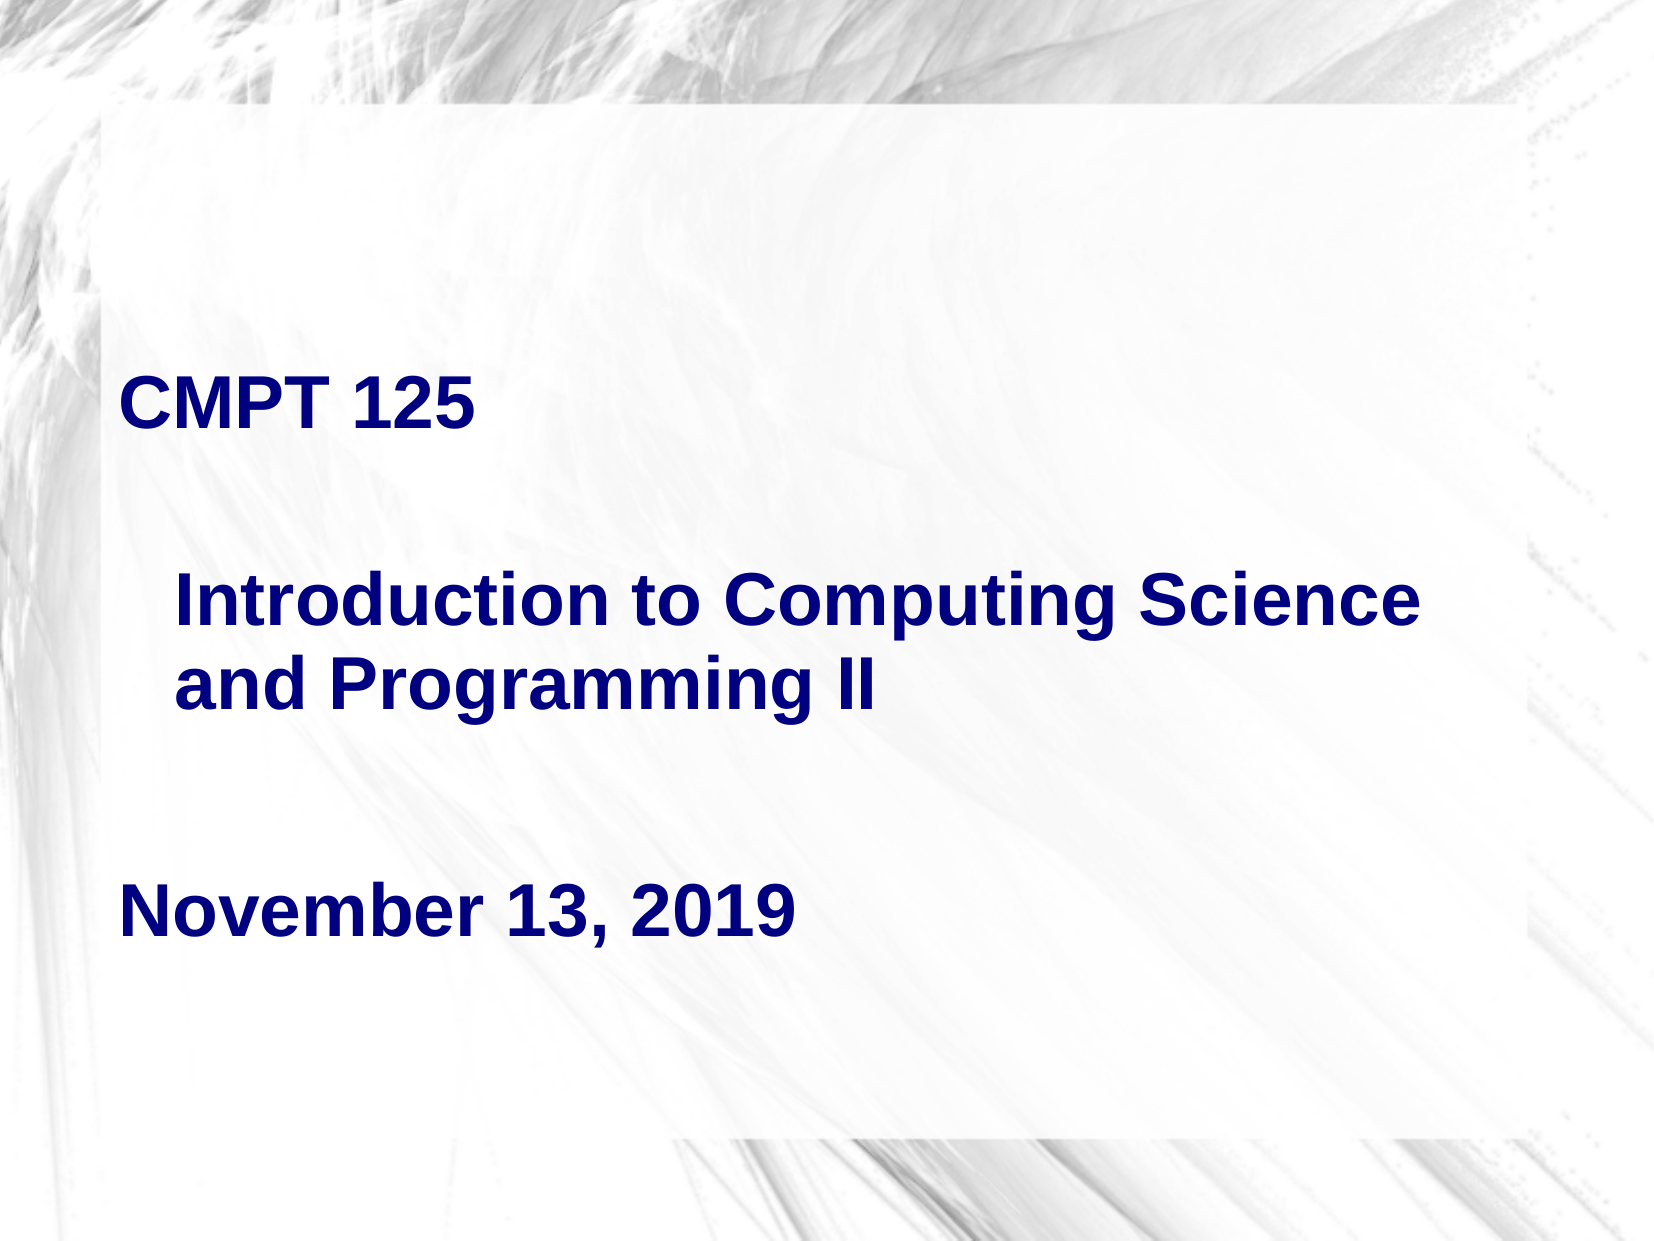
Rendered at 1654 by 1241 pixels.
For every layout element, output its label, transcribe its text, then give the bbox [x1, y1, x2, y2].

list CMPT 125 Introduction to Computing Science and Programming II November 13, 2019 [118, 236, 1571, 1171]
picture [0, 0, 1654, 1241]
